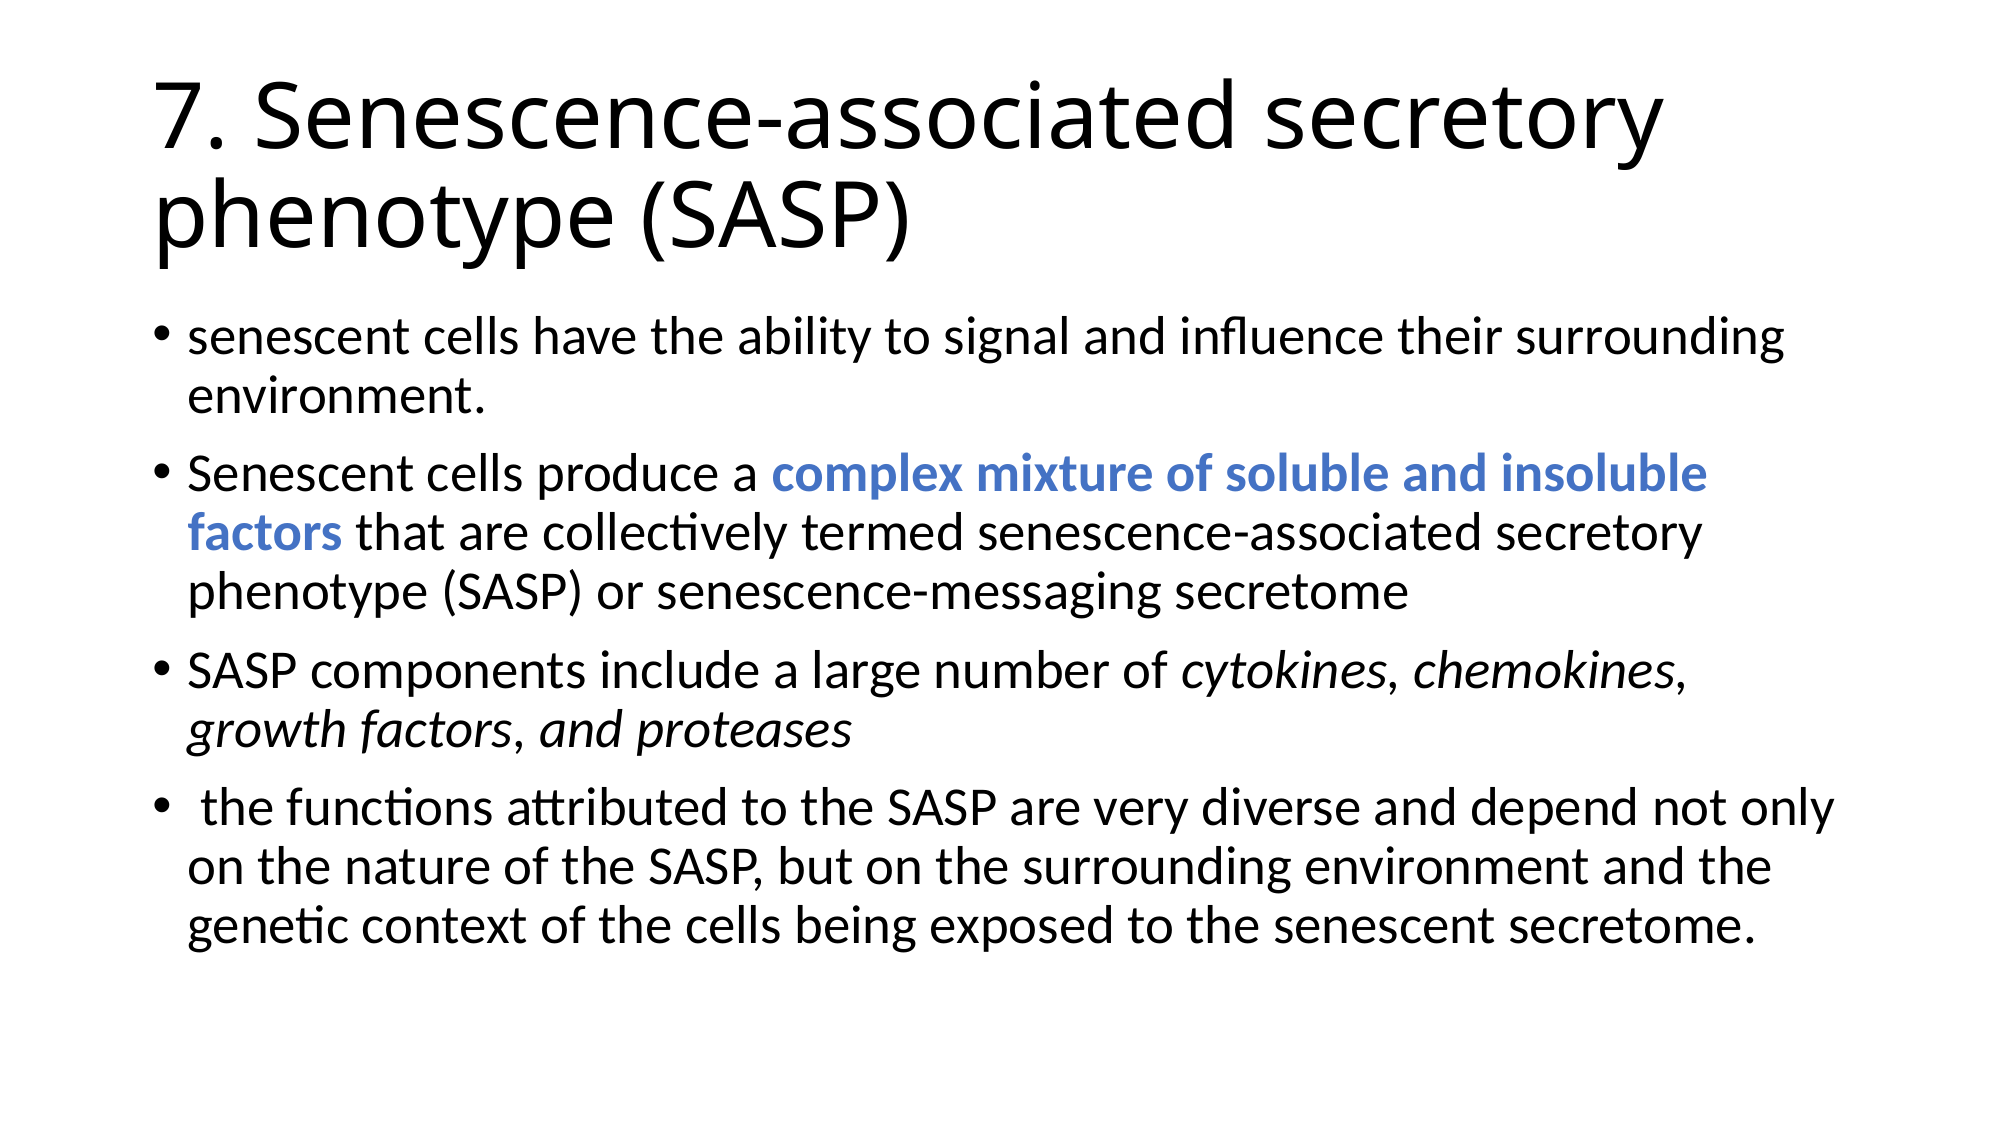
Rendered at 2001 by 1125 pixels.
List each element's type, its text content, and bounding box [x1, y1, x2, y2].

title 7. Senescence-associated secretory phenotype (SASP) [137, 59, 1863, 278]
list senescent cells have the ability to signal and influence their surrounding environment. Senescent cells produce a complex mixture of soluble and insoluble factors that are collectively termed senescence-associated secretory phenotype (SASP) or senescence-messaging secretome SASP components include a large number of cytokines, chemokines, growth factors, and proteases the functions attributed to the SASP are very diverse and depend not only on the nature of the SASP, but on the surrounding environment and the genetic context of the cells being exposed to the senescent secretome. [137, 299, 1863, 1014]
